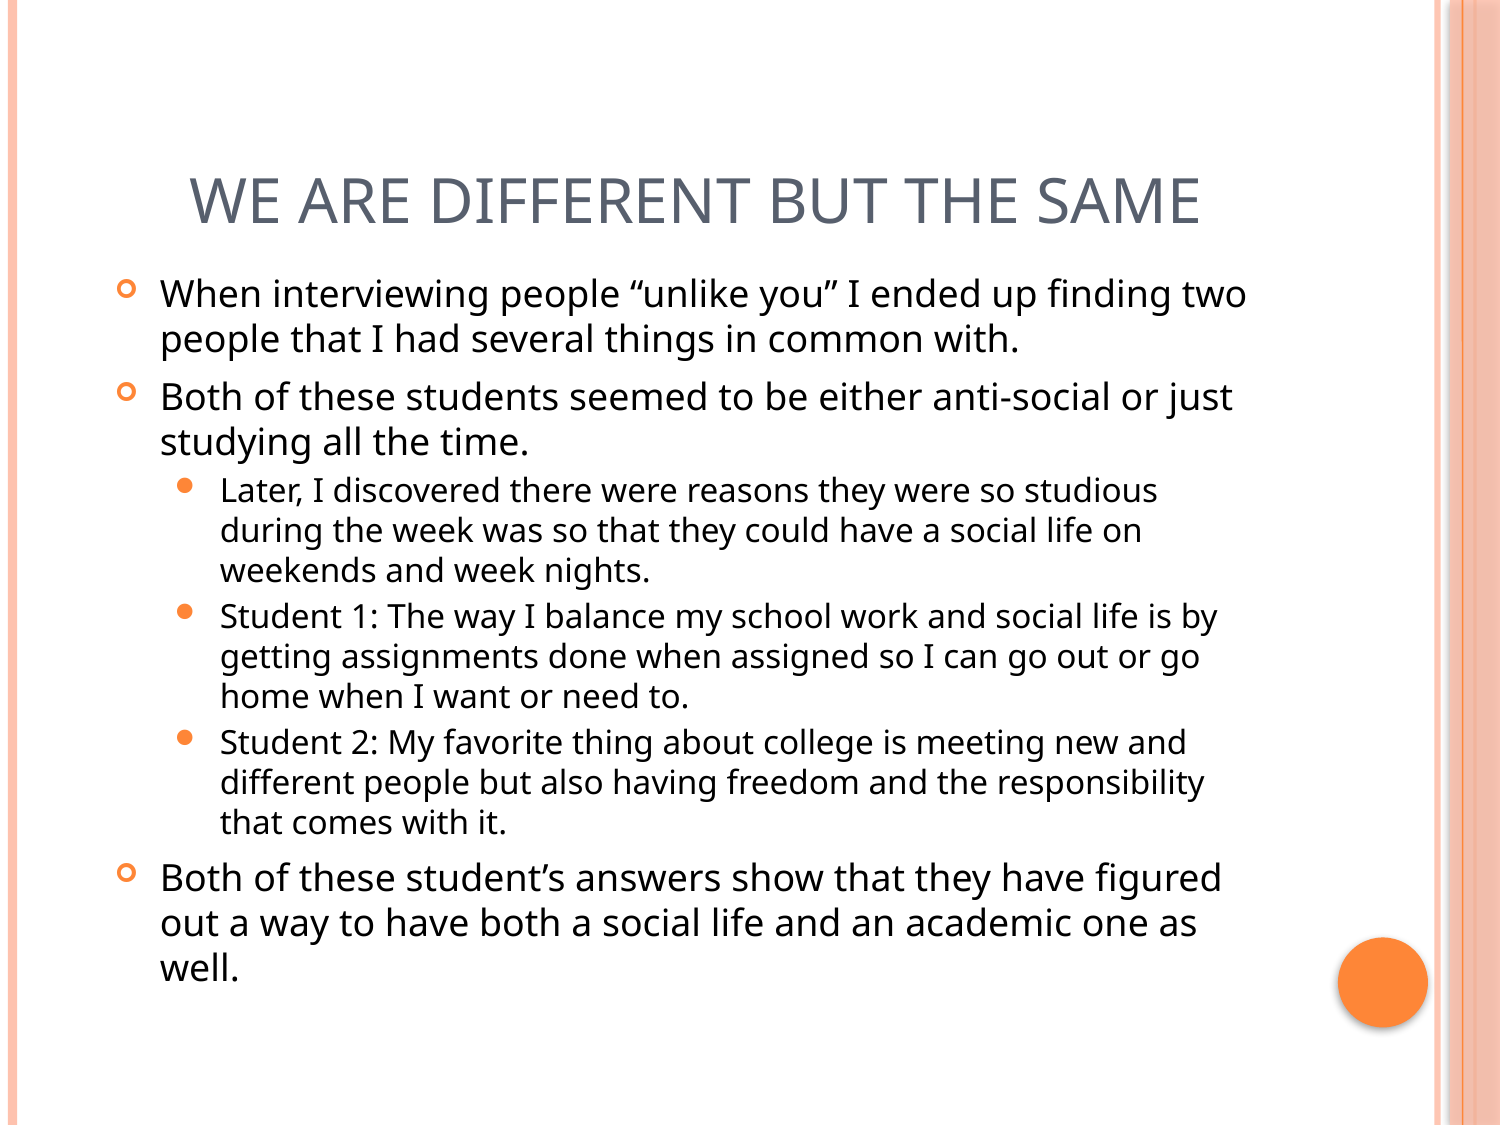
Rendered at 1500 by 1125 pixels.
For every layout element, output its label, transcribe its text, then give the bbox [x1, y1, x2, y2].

title We are different but the same [174, 137, 1328, 244]
list When interviewing people “unlike you” I ended up finding two people that I had several things in common with. Both of these students seemed to be either anti-social or just studying all the time. Later, I discovered there were reasons they were so studious during the week was so that they could have a social life on weekends and week nights. Student 1: The way I balance my school work and social life is by getting assignments done when assigned so I can go out or go home when I want or need to. Student 2: My favorite thing about college is meeting new and different people but also having freedom and the responsibility that comes with it. Both of these student’s answers show that they have figured out a way to have both a social life and an academic one as well. [99, 262, 1283, 1025]
